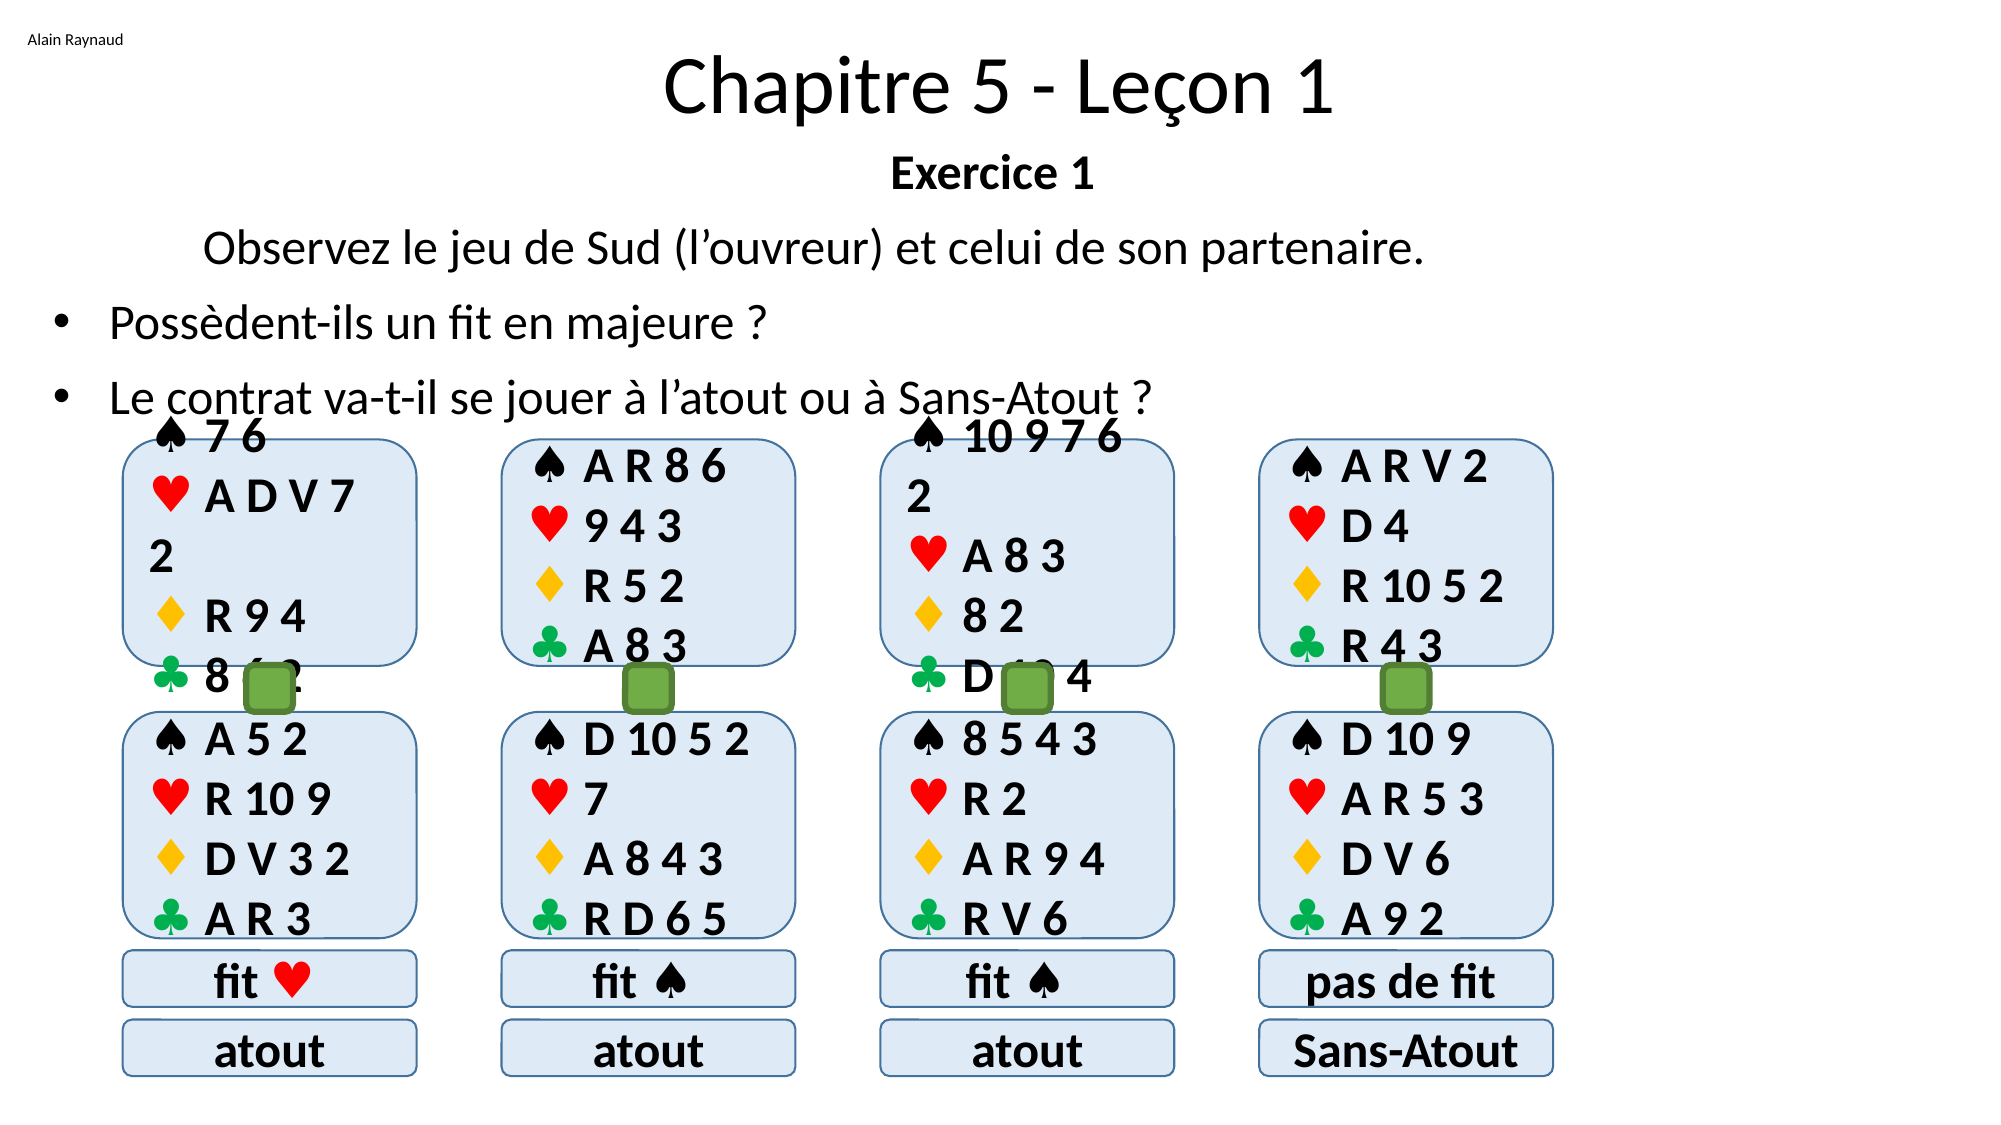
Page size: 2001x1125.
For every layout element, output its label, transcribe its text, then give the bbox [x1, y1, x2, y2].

title Chapitre 5 - Leçon 1 [249, 38, 1750, 139]
text_box fit ♠ [879, 949, 1176, 1008]
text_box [880, 439, 1175, 939]
text_box pas de fit [1258, 949, 1555, 1008]
text_box fit ♥ [121, 949, 418, 1008]
text_box atout [500, 1018, 797, 1078]
text_box fit ♠ [500, 949, 797, 1008]
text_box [1259, 439, 1554, 939]
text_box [122, 439, 417, 939]
text_box Sans-Atout [1258, 1018, 1555, 1078]
text_box Alain Raynaud [12, 21, 147, 57]
text_box atout [879, 1018, 1176, 1078]
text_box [501, 439, 796, 939]
subtitle Exercice 1 Observez le jeu de Sud (l’ouvreur) et celui de son partenaire. Possèdent-ils un fit en majeure ? Le contrat va-t-il se jouer à l’atout ou à Sans-Atout ? [37, 139, 1948, 1088]
text_box atout [121, 1018, 418, 1078]
